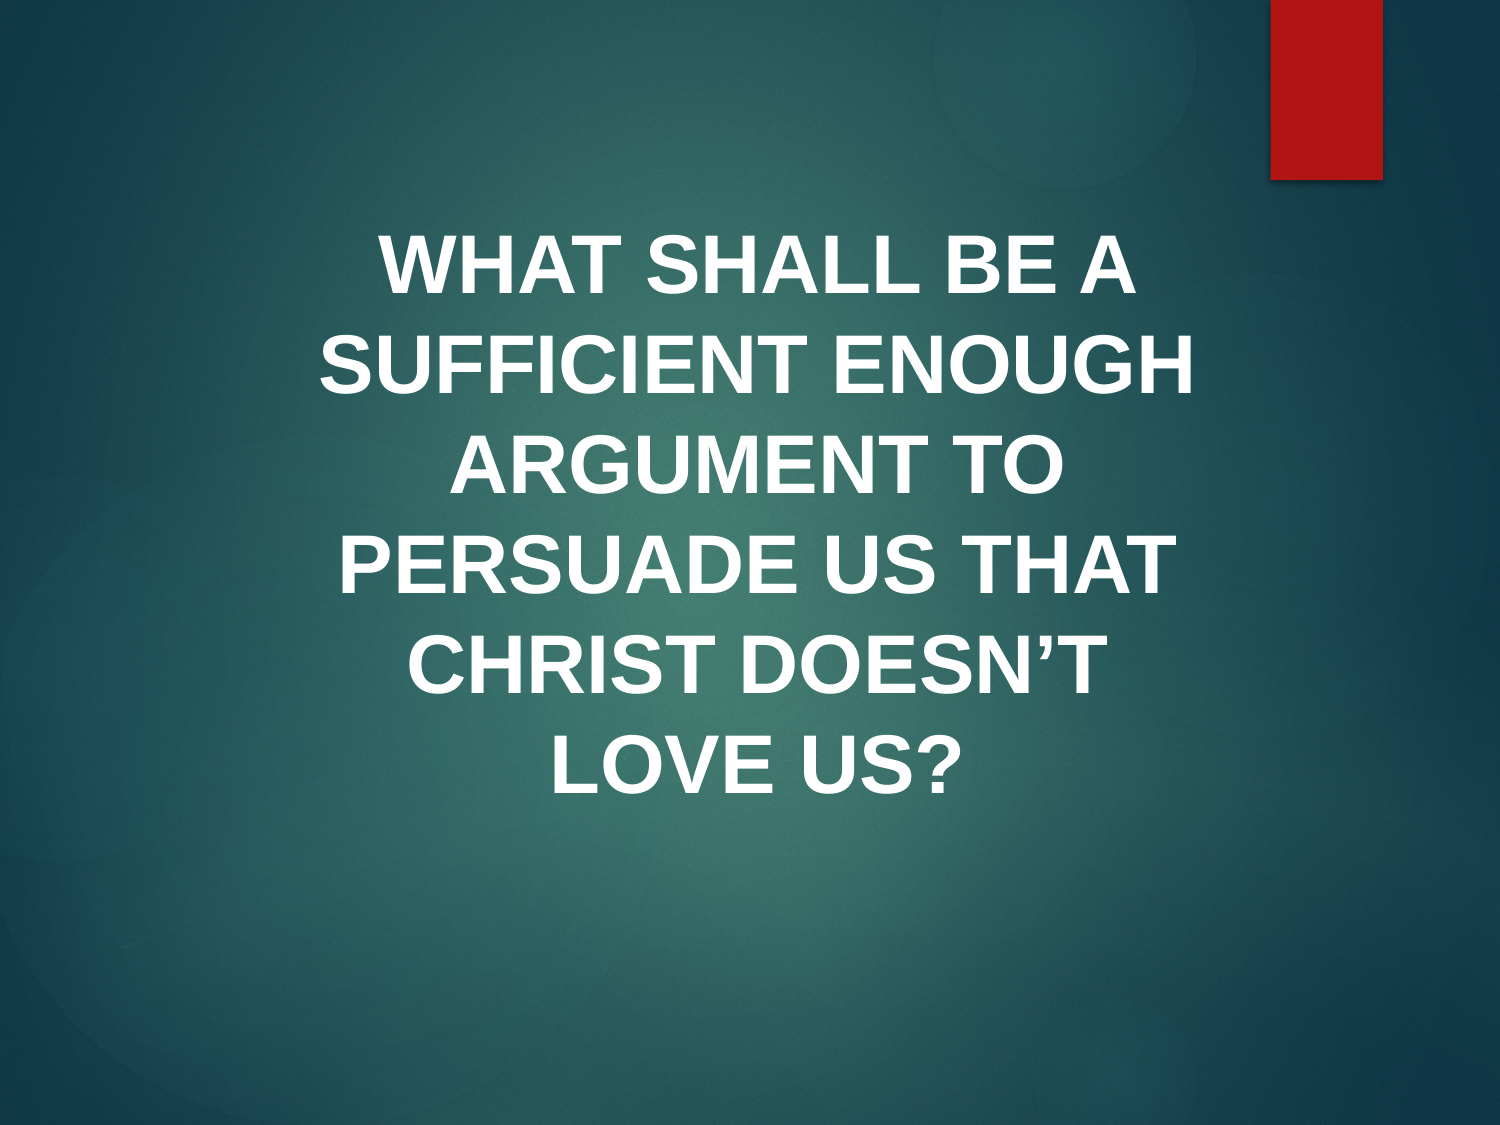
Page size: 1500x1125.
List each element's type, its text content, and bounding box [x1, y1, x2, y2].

text_box WHAT SHALL BE A SUFFICIENT ENOUGH ARGUMENT TO PERSUADE US THAT CHRIST DOESN’T LOVE US? [279, 203, 1236, 818]
